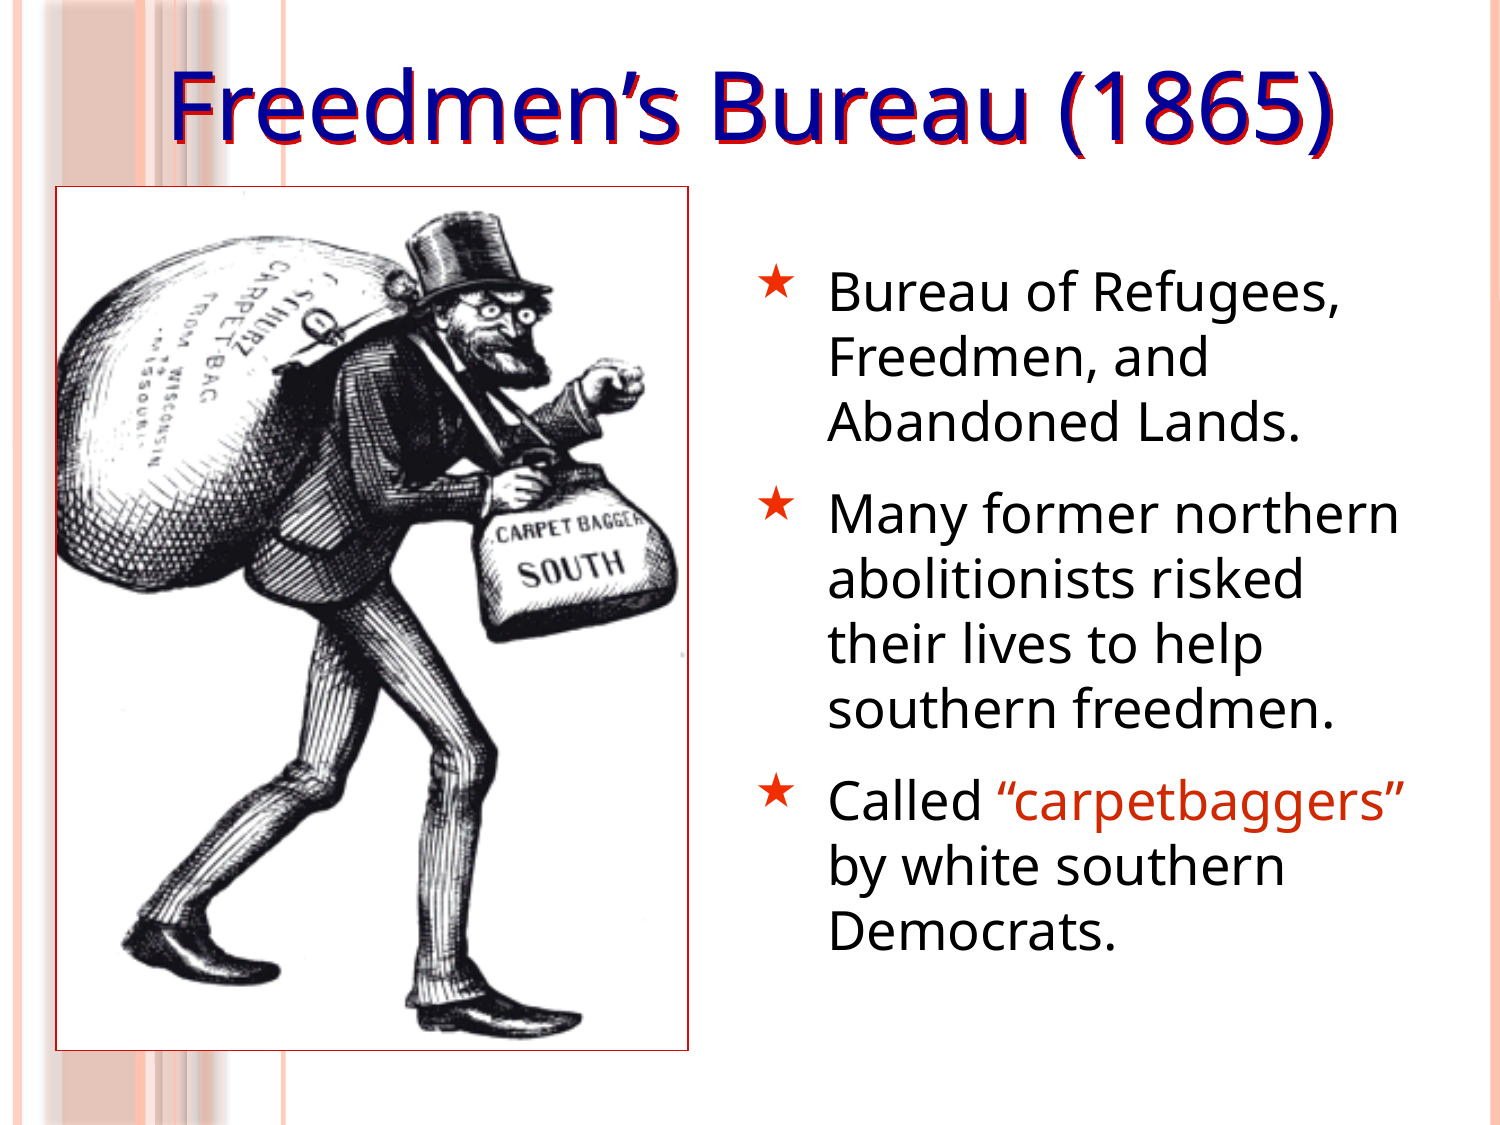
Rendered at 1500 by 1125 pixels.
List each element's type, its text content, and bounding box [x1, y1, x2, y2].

text_box Freedmen’s Bureau (1865) [62, 37, 1438, 168]
text_box Bureau of Refugees, Freedmen, and Abandoned Lands. Many former northern abolitionists risked their lives to help southern freedmen. Called “carpetbaggers” by white southern Democrats. [737, 249, 1450, 969]
picture [56, 186, 688, 1051]
